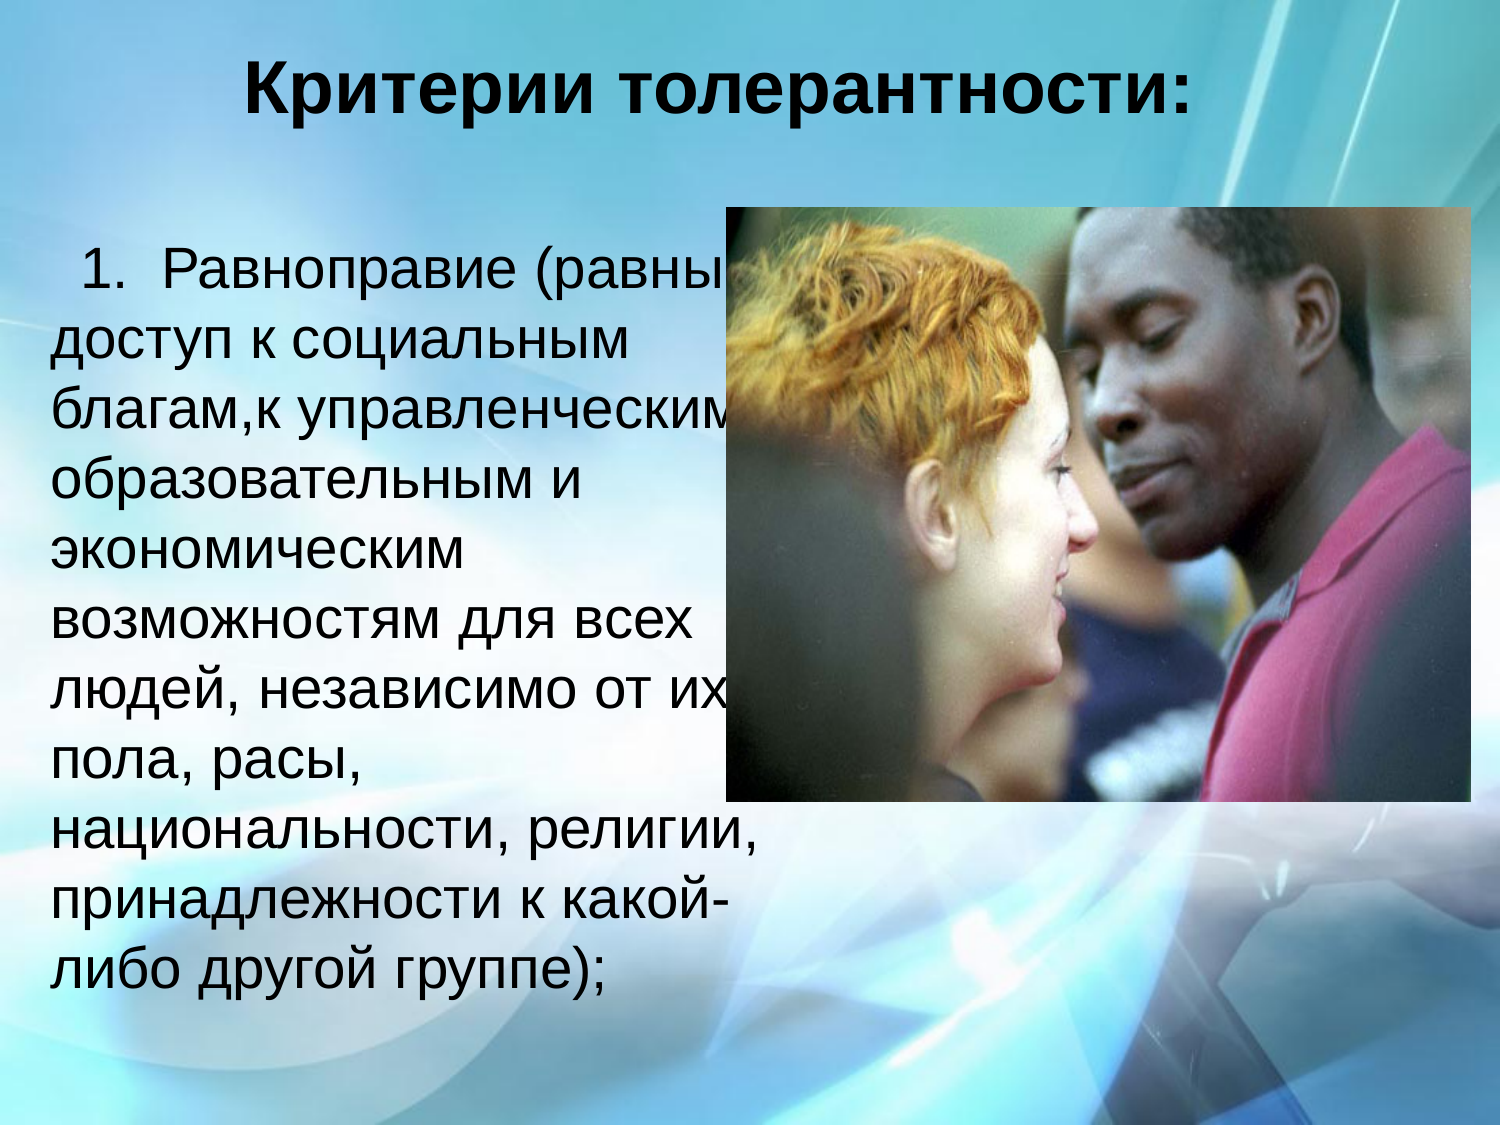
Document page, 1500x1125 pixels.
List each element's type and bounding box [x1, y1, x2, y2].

picture [726, 207, 1471, 802]
list [0, 0, 1500, 1125]
